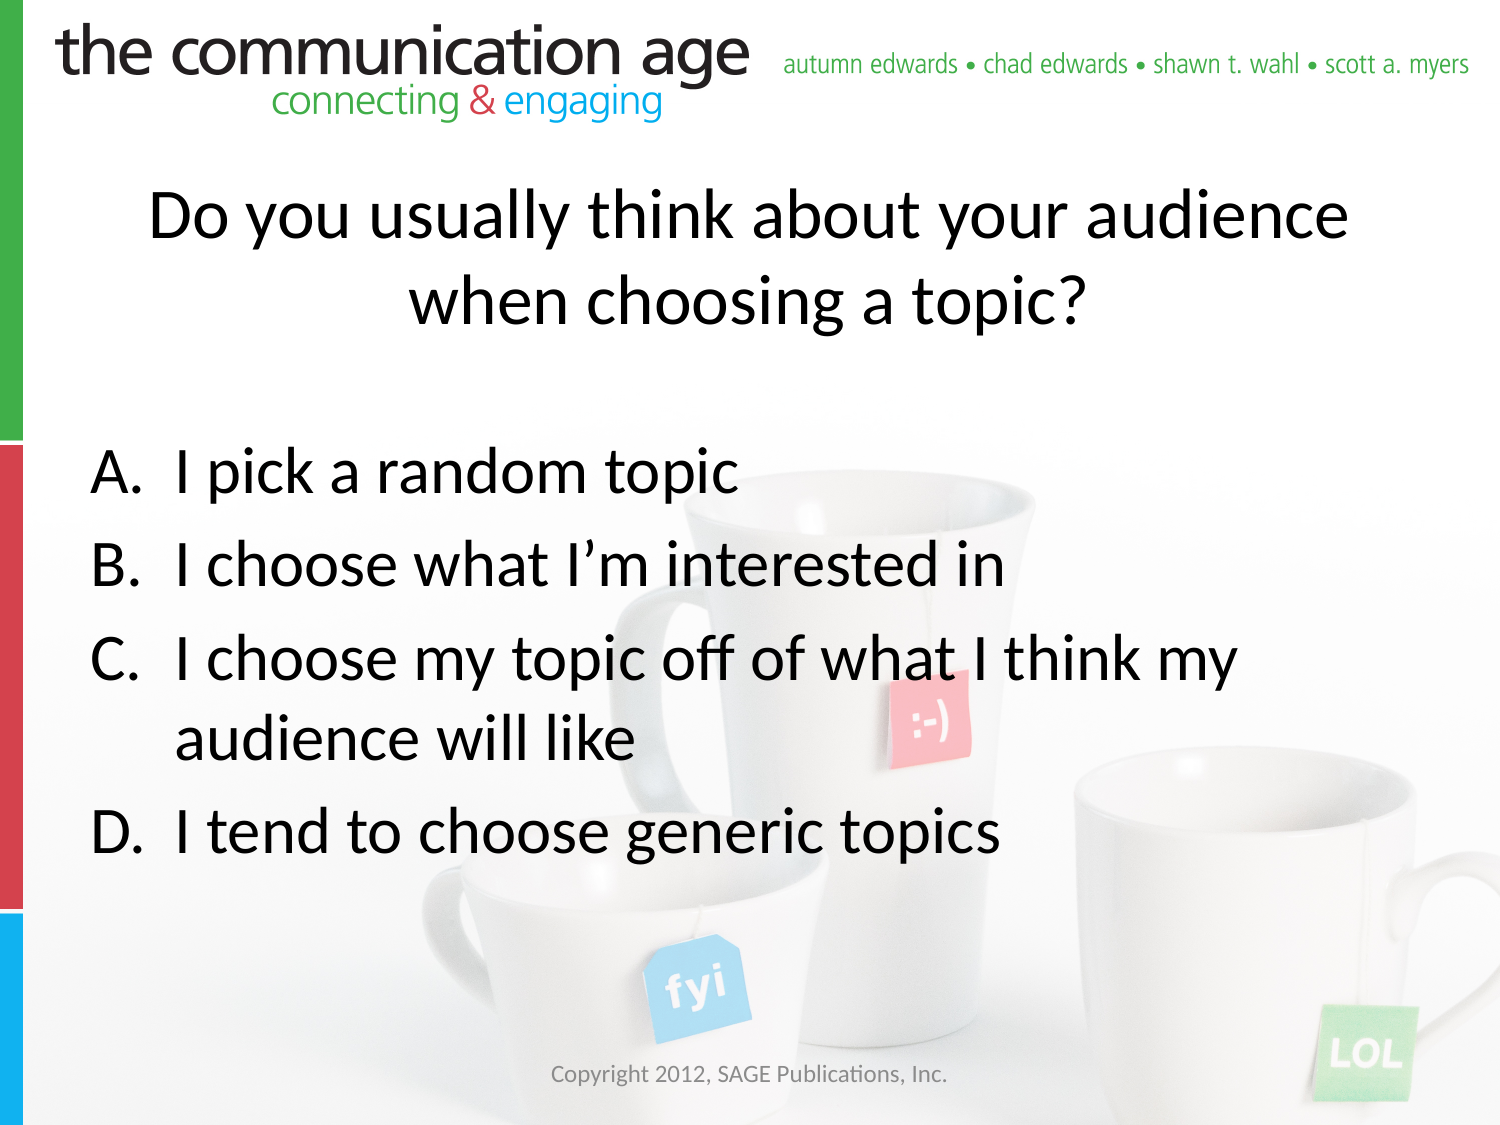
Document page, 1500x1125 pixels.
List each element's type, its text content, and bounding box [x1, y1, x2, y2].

title Do you usually think about your audience when choosing a topic? [75, 159, 1425, 347]
picture [0, 0, 1500, 1125]
footer Copyright 2012, SAGE Publications, Inc. [512, 1042, 988, 1103]
list I pick a random topic I choose what I’m interested in I choose my topic off of what I think my audience will like I tend to choose generic topics [75, 419, 1425, 1005]
